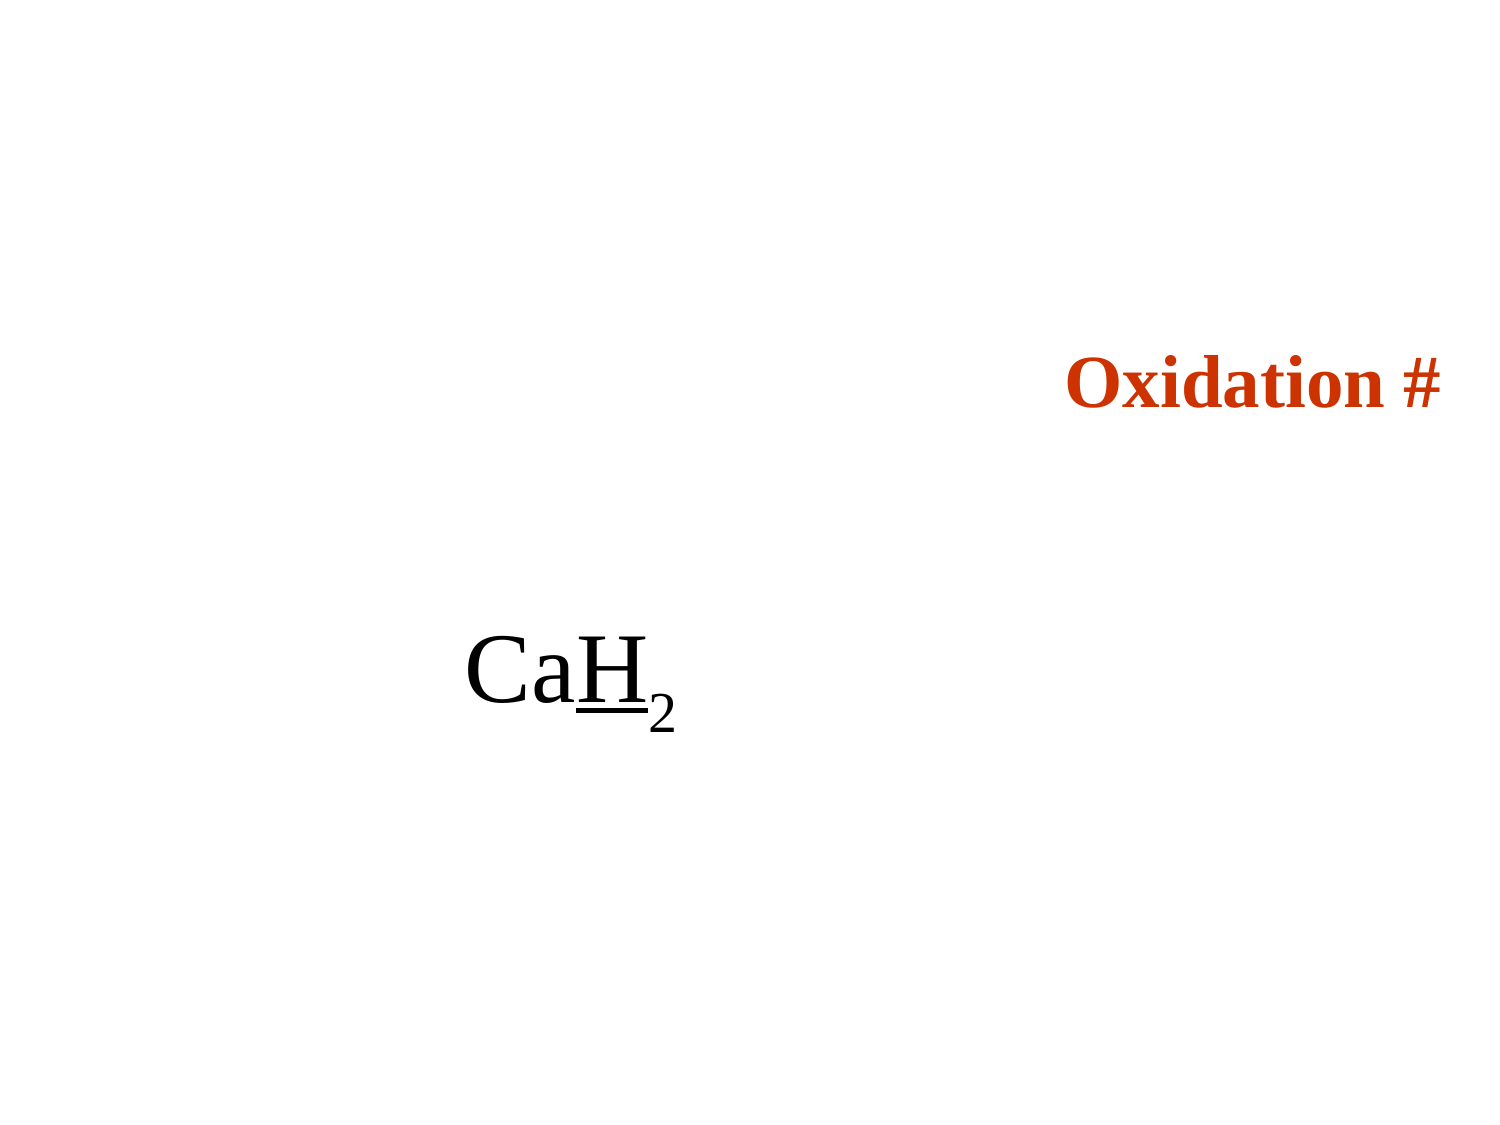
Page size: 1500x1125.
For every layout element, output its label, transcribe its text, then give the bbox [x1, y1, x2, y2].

text_box Oxidation # CaH2 [0, 324, 1500, 842]
